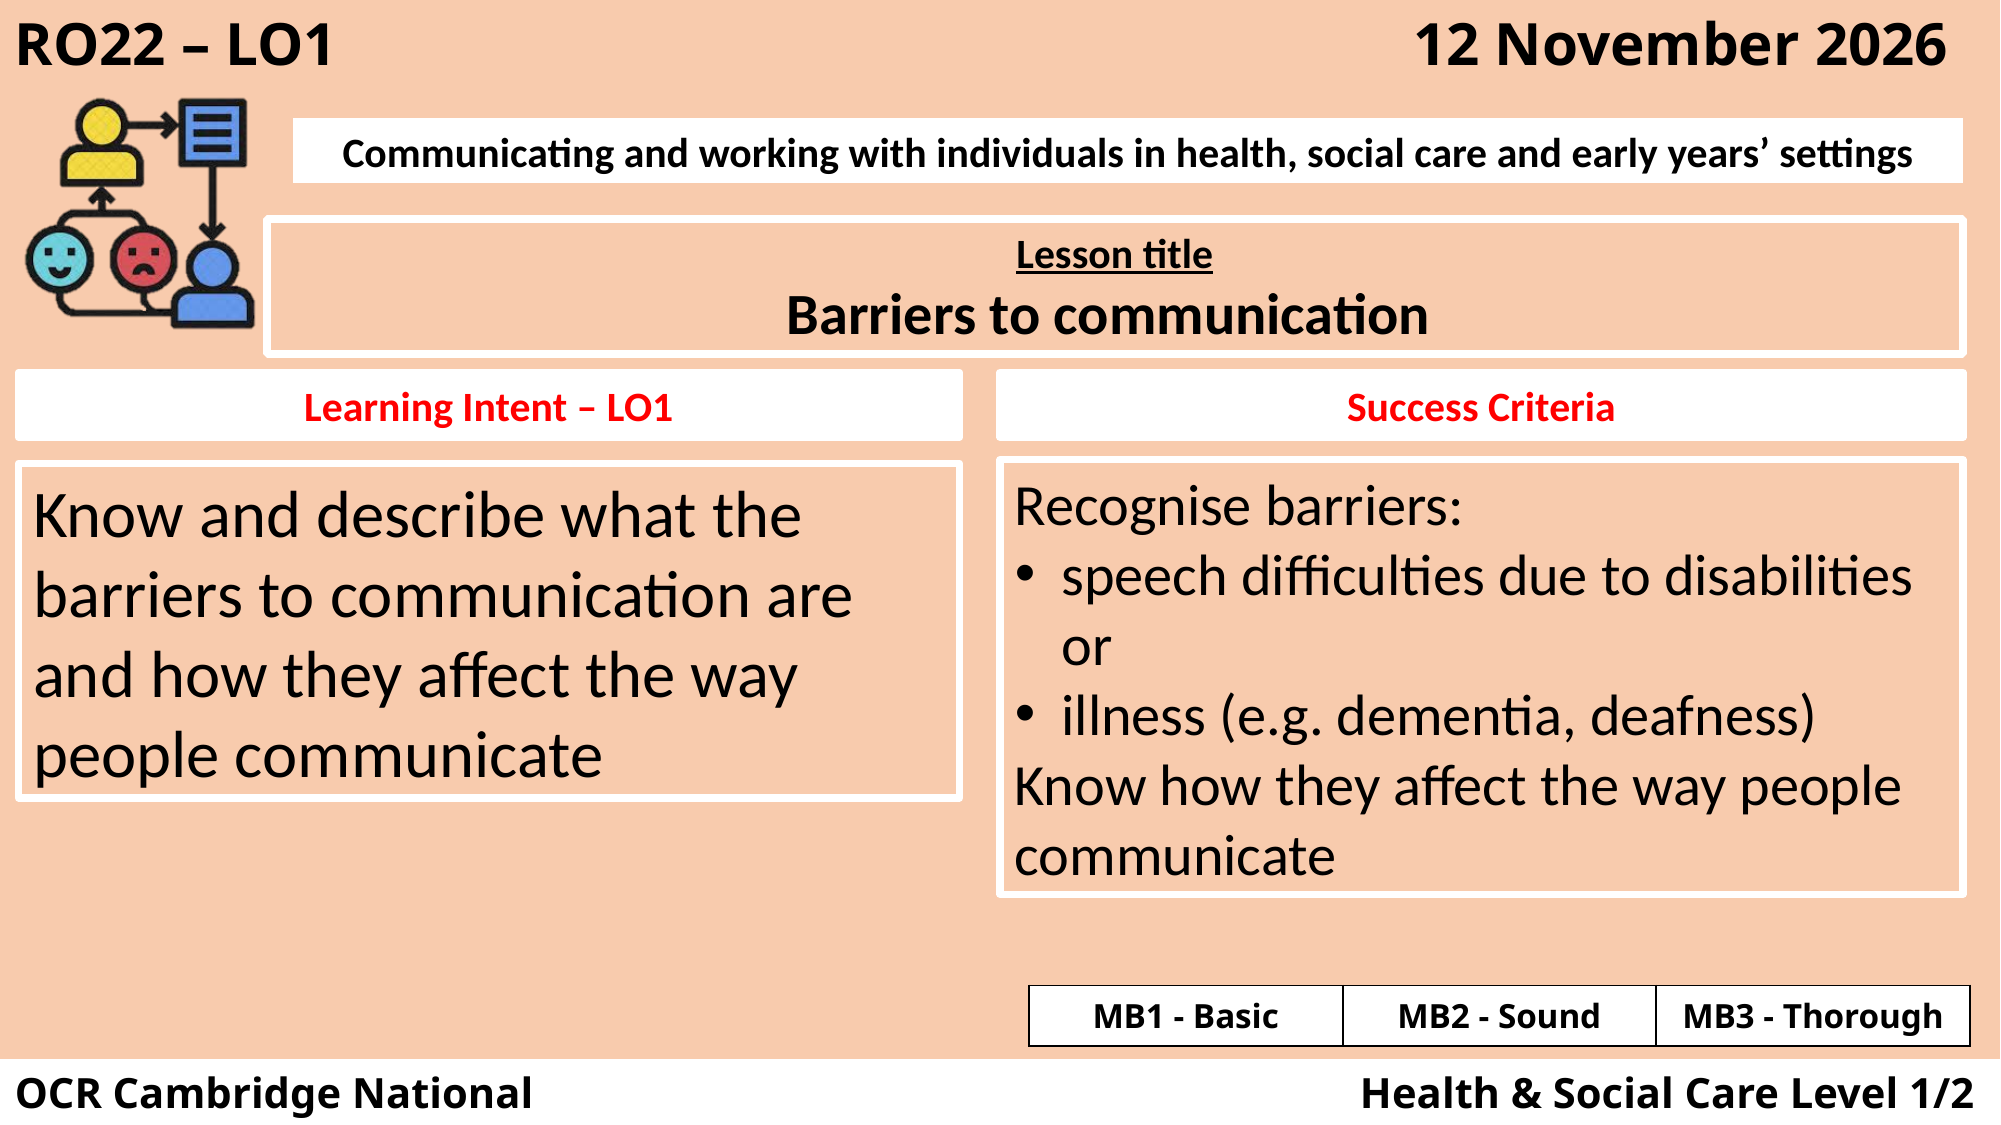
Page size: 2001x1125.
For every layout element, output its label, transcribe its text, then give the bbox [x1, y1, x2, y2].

text_box Communicating and working with individuals in health, social care and early years’ settings [293, 118, 1963, 183]
text_box OCR Cambridge National [0, 1059, 1028, 1125]
table_header MB1 - Basic [1030, 986, 1342, 1045]
text_box Know and describe what the barriers to communication are and how they affect the way people communicate [18, 463, 960, 798]
text_box Recognise barriers: speech difficulties due to disabilities or illness (e.g. dementia, deafness) Know how they affect the way people communicate [999, 459, 1964, 895]
table_header MB3 - Thorough [1657, 986, 1969, 1045]
text_box RO22 – LO1 [0, 0, 398, 85]
picture [18, 91, 262, 336]
text_box Lesson title Barriers to communication [266, 218, 1964, 354]
text_box Health & Social Care Level 1/2 [1028, 1059, 2000, 1125]
table_header MB2 - Sound [1344, 986, 1655, 1045]
text_box Success Criteria [999, 372, 1964, 438]
text_box Learning Intent – LO1 [18, 372, 960, 438]
text_box 20 October 2020 [1205, 0, 1964, 94]
